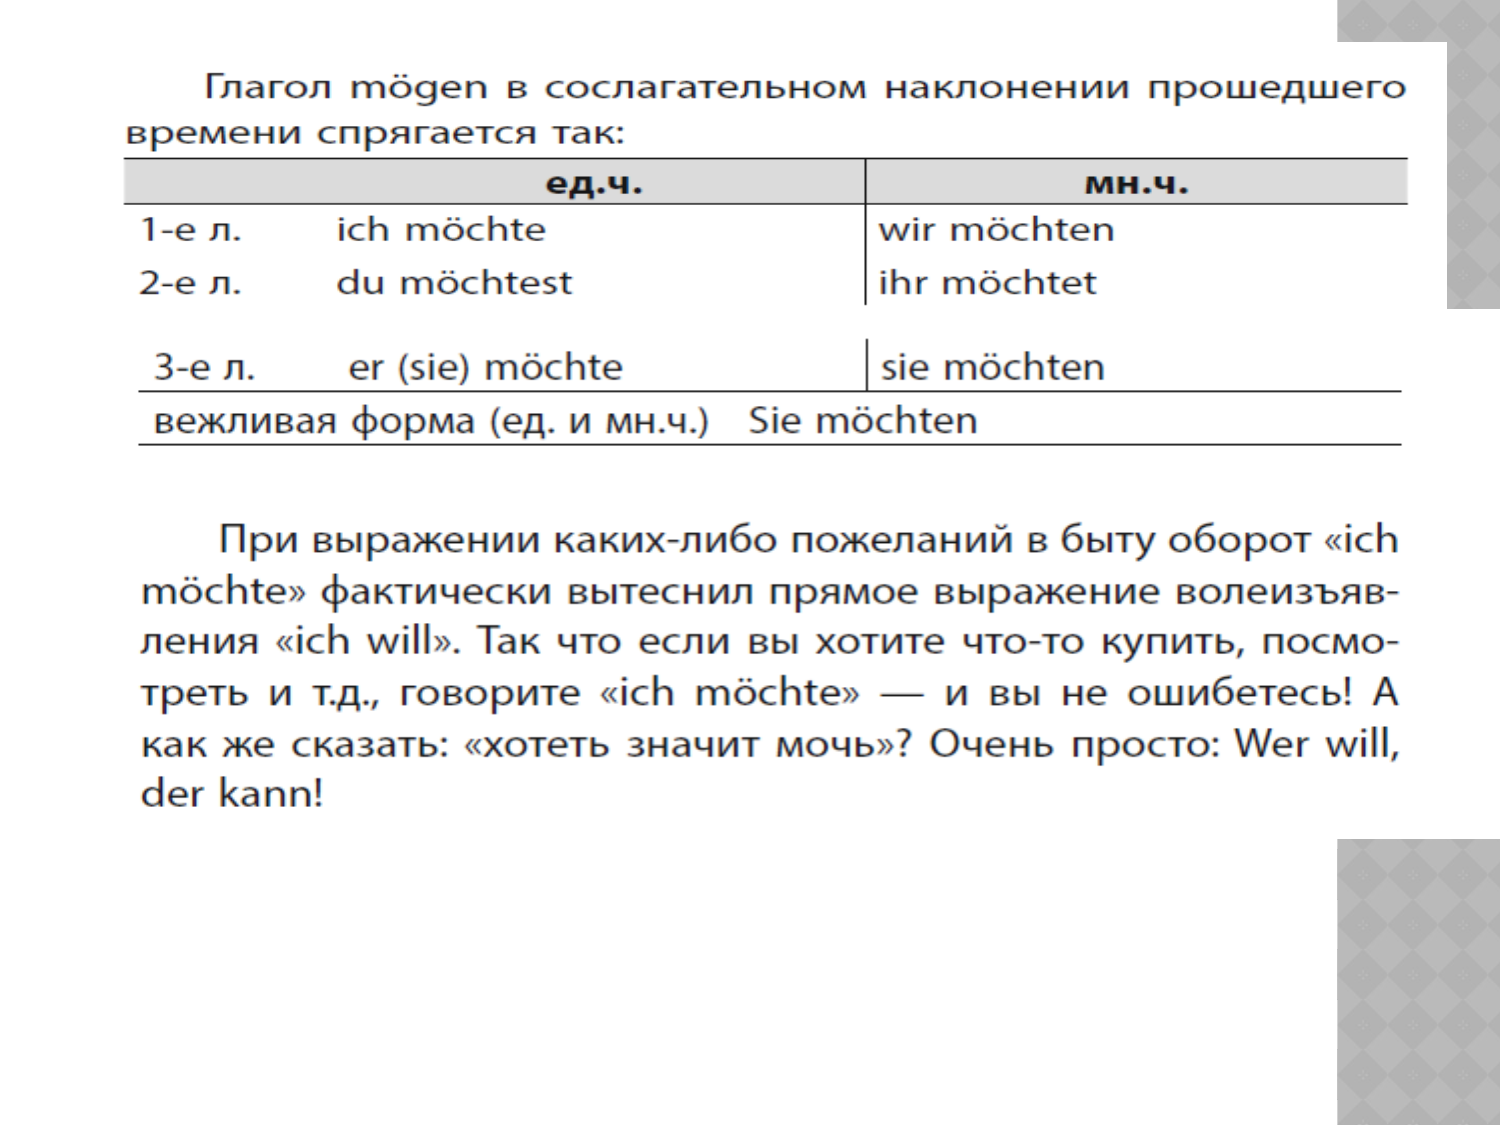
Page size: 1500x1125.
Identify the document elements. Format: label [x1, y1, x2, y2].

list [68, 309, 1500, 839]
picture [99, 42, 1448, 311]
